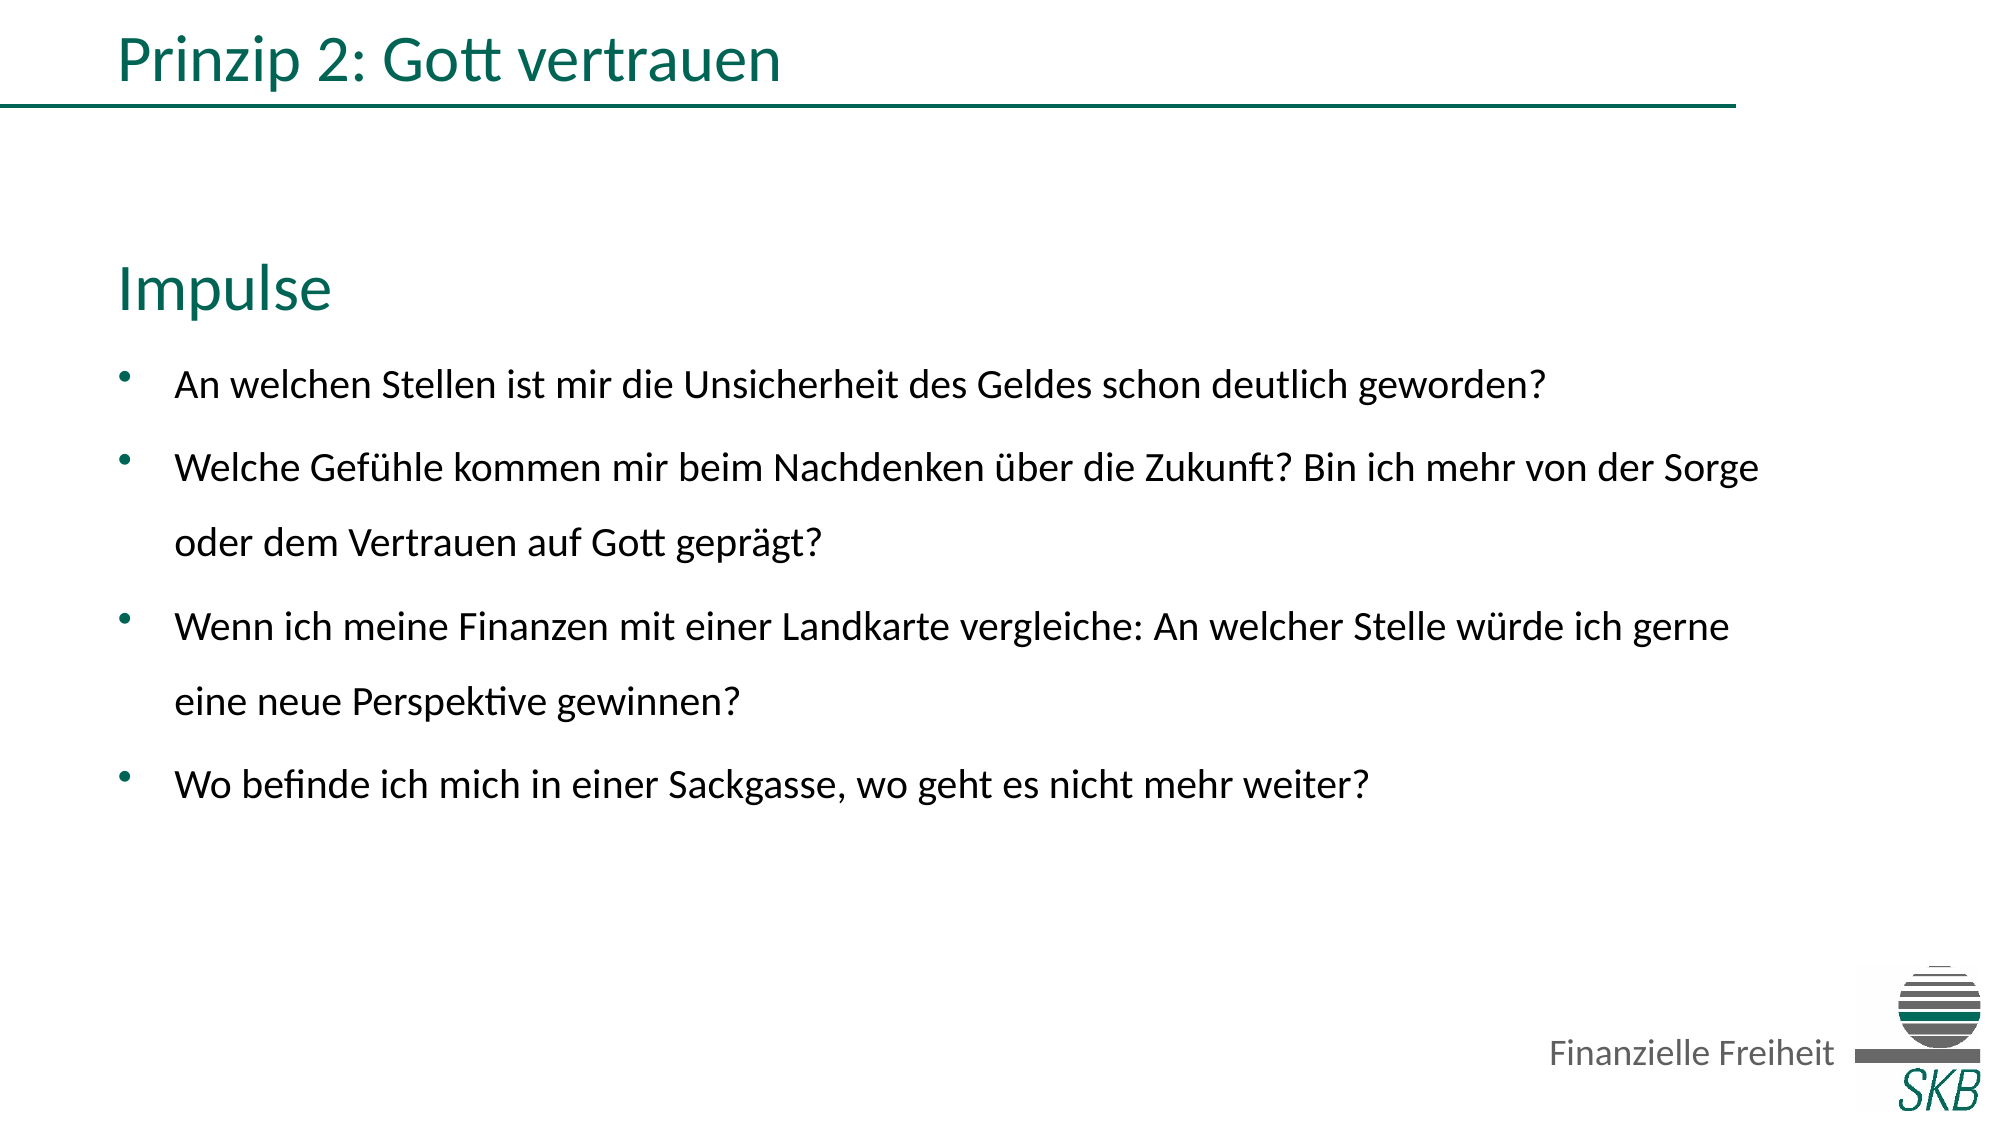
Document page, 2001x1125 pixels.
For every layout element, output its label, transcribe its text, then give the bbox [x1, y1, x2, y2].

list Impulse An welchen Stellen ist mir die Unsicherheit des Geldes schon deutlich geworden? Welche Gefühle kommen mir beim Nachdenken über die Zukunft? Bin ich mehr von der Sorge oder dem Vertrauen auf Gott geprägt? Wenn ich meine Finanzen mit einer Landkarte vergleiche: An welcher Stelle würde ich gerne eine neue Perspektive gewinnen? Wo befinde ich mich in einer Sackgasse, wo geht es nicht mehr weiter? [117, 243, 1792, 944]
picture [1855, 966, 1981, 1111]
text_box Prinzip 2: Gott vertrauen [102, 7, 1300, 80]
